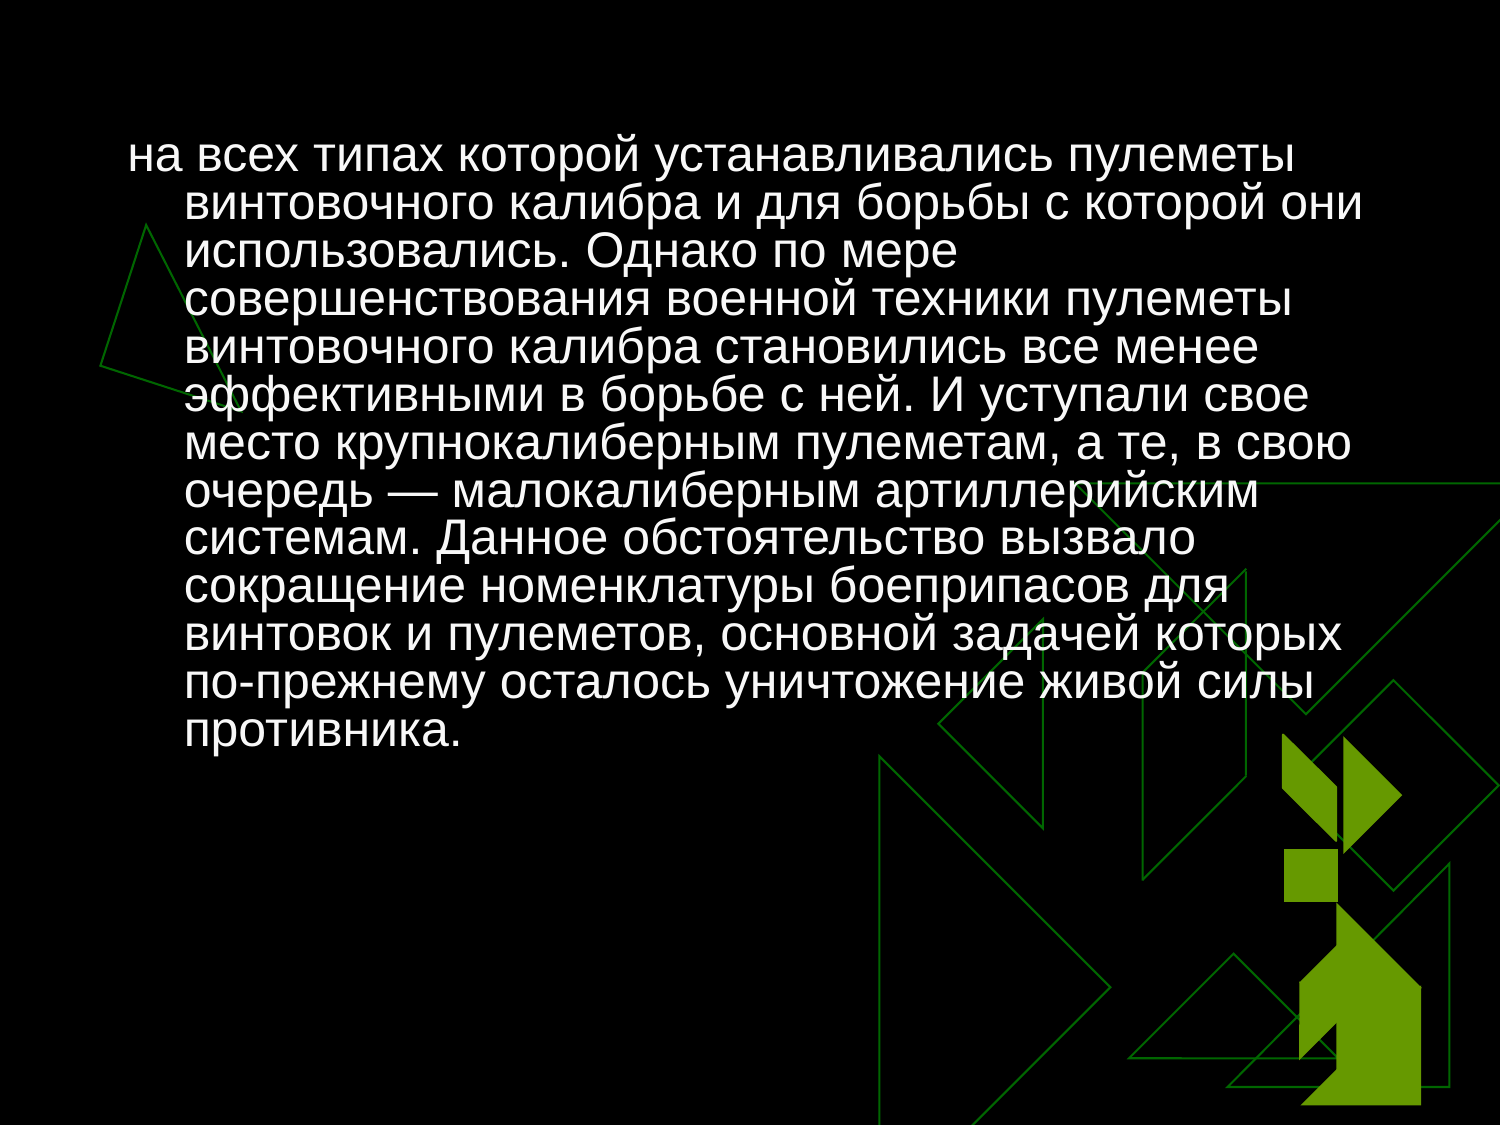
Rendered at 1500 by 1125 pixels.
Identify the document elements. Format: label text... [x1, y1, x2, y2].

list на всех типах которой устанавливались пулеметы винтовочного калибра и для борьбы с которой они использовались. Однако по мере совершенствования военной техники пулеметы винтовочного калибра становились все менее эффективными в борьбе с ней. И уступали свое место крупнокалиберным пулеметам, а те, в свою очередь — малокалиберным артиллерийским системам. Данное обстоятельство вызвало сокращение номенклатуры боеприпасов для винтовок и пулеметов, основной задачей которых по-прежнему осталось уничтожение живой силы противника. [112, 125, 1397, 801]
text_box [1273, 734, 1421, 1105]
